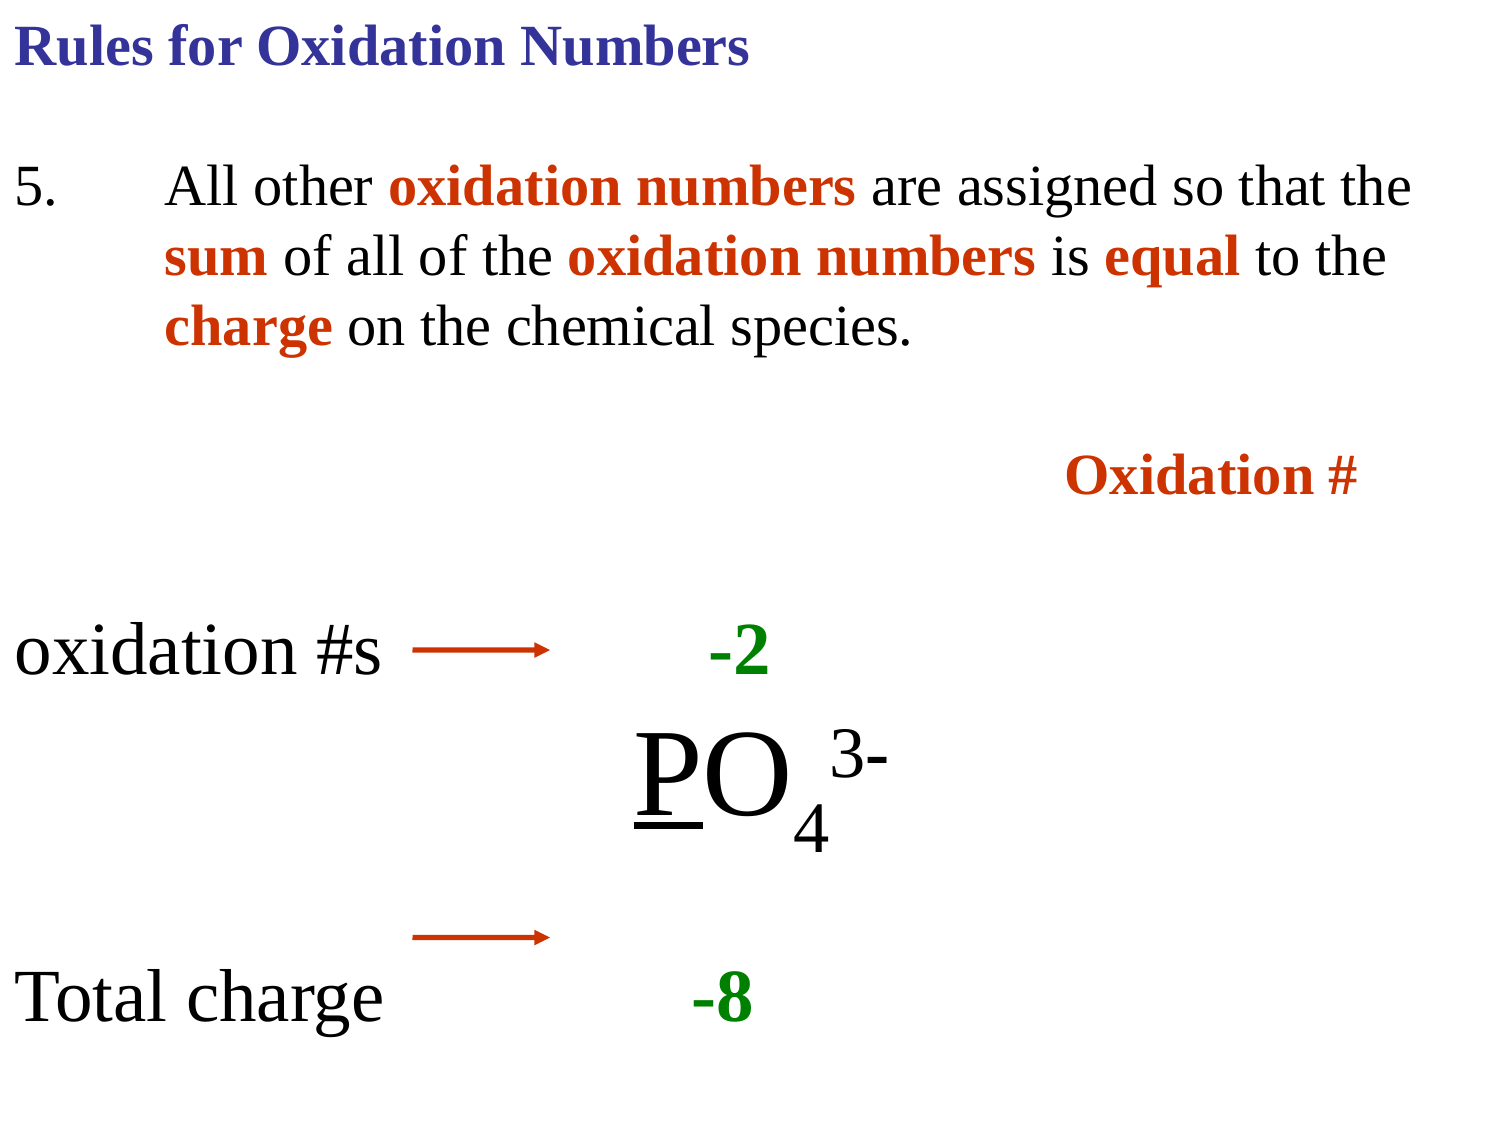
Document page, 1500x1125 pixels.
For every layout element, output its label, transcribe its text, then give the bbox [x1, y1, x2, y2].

text_box [412, 931, 550, 944]
text_box Rules for Oxidation Numbers 5. All other oxidation numbers are assigned so that the sum of all of the oxidation numbers is equal to the charge on the chemical species. [0, 0, 1500, 365]
text_box Oxidation # oxidation #s -2 PO43- Total charge -8 [0, 412, 1500, 1111]
text_box [412, 643, 550, 657]
